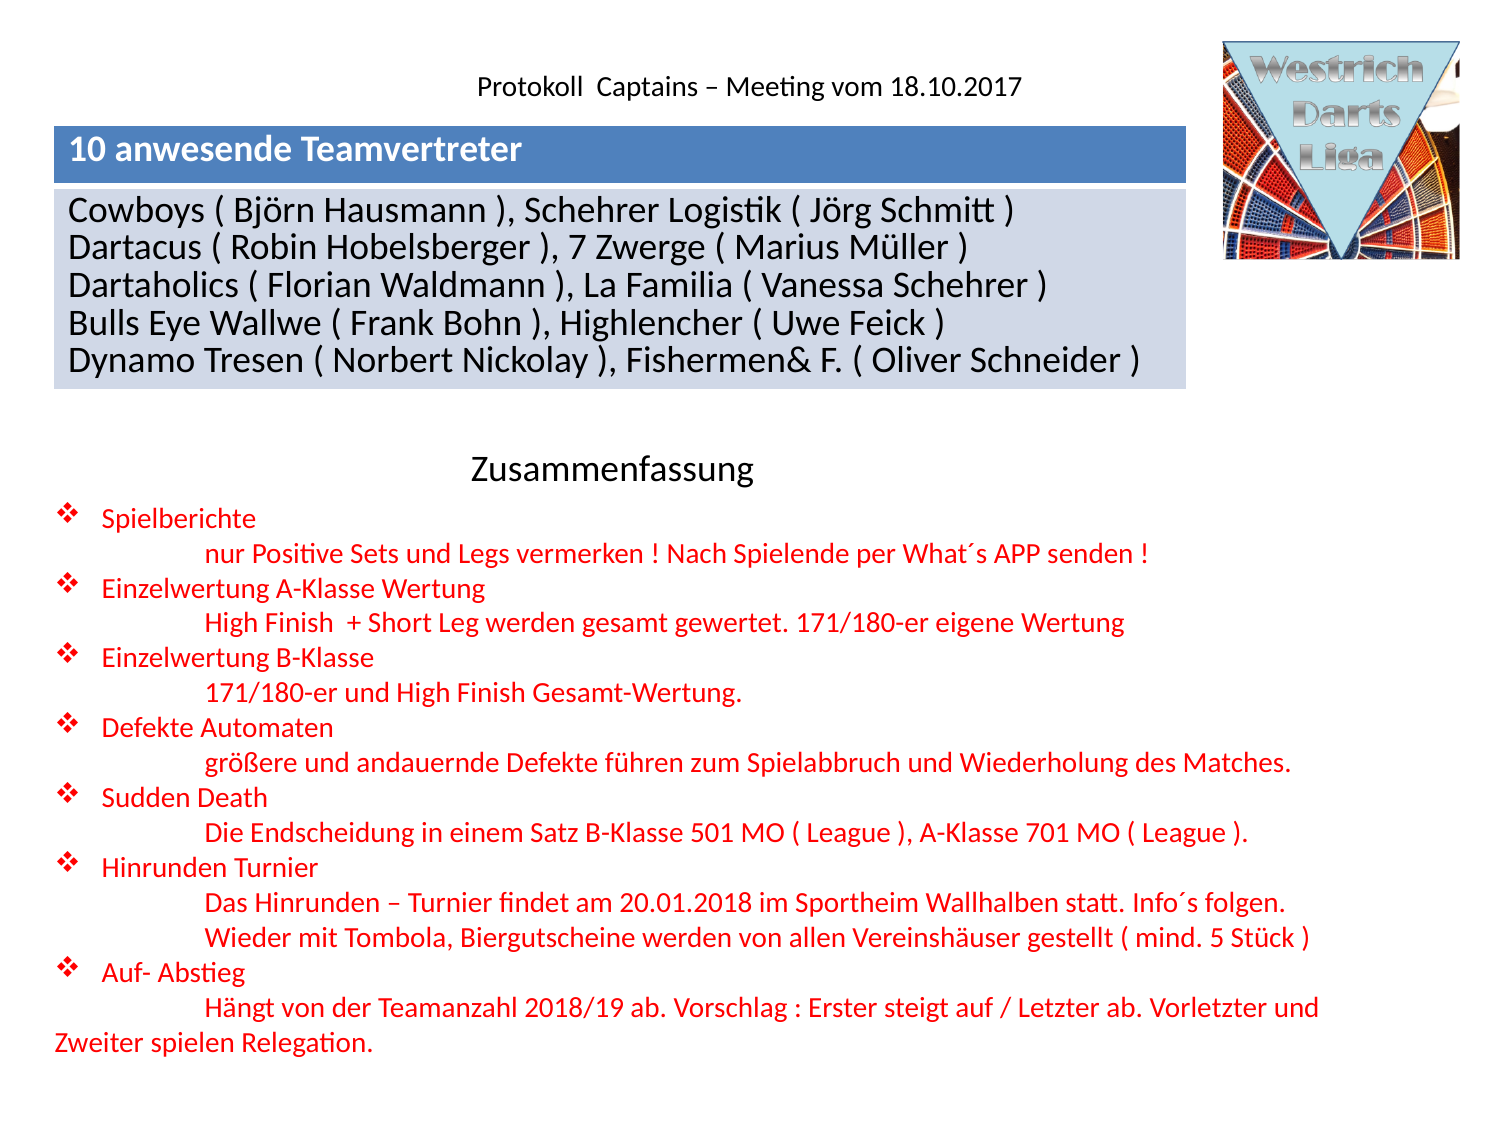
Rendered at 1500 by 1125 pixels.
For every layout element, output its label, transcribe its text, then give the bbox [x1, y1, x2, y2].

title Protokoll Captains – Meeting vom 18.10.2017 [75, 45, 1217, 126]
text_box Zusammenfassung [456, 436, 770, 497]
picture [1222, 34, 1460, 260]
table_header 10 anwesende Teamvertreter [54, 126, 1186, 183]
table_cell Cowboys ( Björn Hausmann ), Schehrer Logistik ( Jörg Schmitt ) Dartacus ( Robin Hobelsberger ), 7 Zwerge ( Marius Müller ) Dartaholics ( Florian Waldmann ), La Familia ( Vanessa Schehrer ) Bulls Eye Wallwe ( Frank Bohn ), Highlencher ( Uwe Feick ) Dynamo Tresen ( Norbert Nickolay ), Fishermen& F. ( Oliver Schneider ) [54, 189, 1186, 389]
text_box Spielberichte nur Positive Sets und Legs vermerken ! Nach Spielende per What´s APP senden ! Einzelwertung A-Klasse Wertung High Finish + Short Leg werden gesamt gewertet. 171/180-er eigene Wertung Einzelwertung B-Klasse 171/180-er und High Finish Gesamt-Wertung. Defekte Automaten größere und andauernde Defekte führen zum Spielabbruch und Wiederholung des Matches. Sudden Death Die Endscheidung in einem Satz B-Klasse 501 MO ( League ), A-Klasse 701 MO ( League ). Hinrunden Turnier Das Hinrunden – Turnier findet am 20.01.2018 im Sportheim Wallhalben statt. Info´s folgen. Wieder mit Tombola, Biergutscheine werden von allen Vereinshäuser gestellt ( mind. 5 Stück ) Auf- Abstieg Hängt von der Teamanzahl 2018/19 ab. Vorschlag : Erster steigt auf / Letzter ab. Vorletzter und Zweiter spielen Relegation. [39, 491, 1434, 1066]
